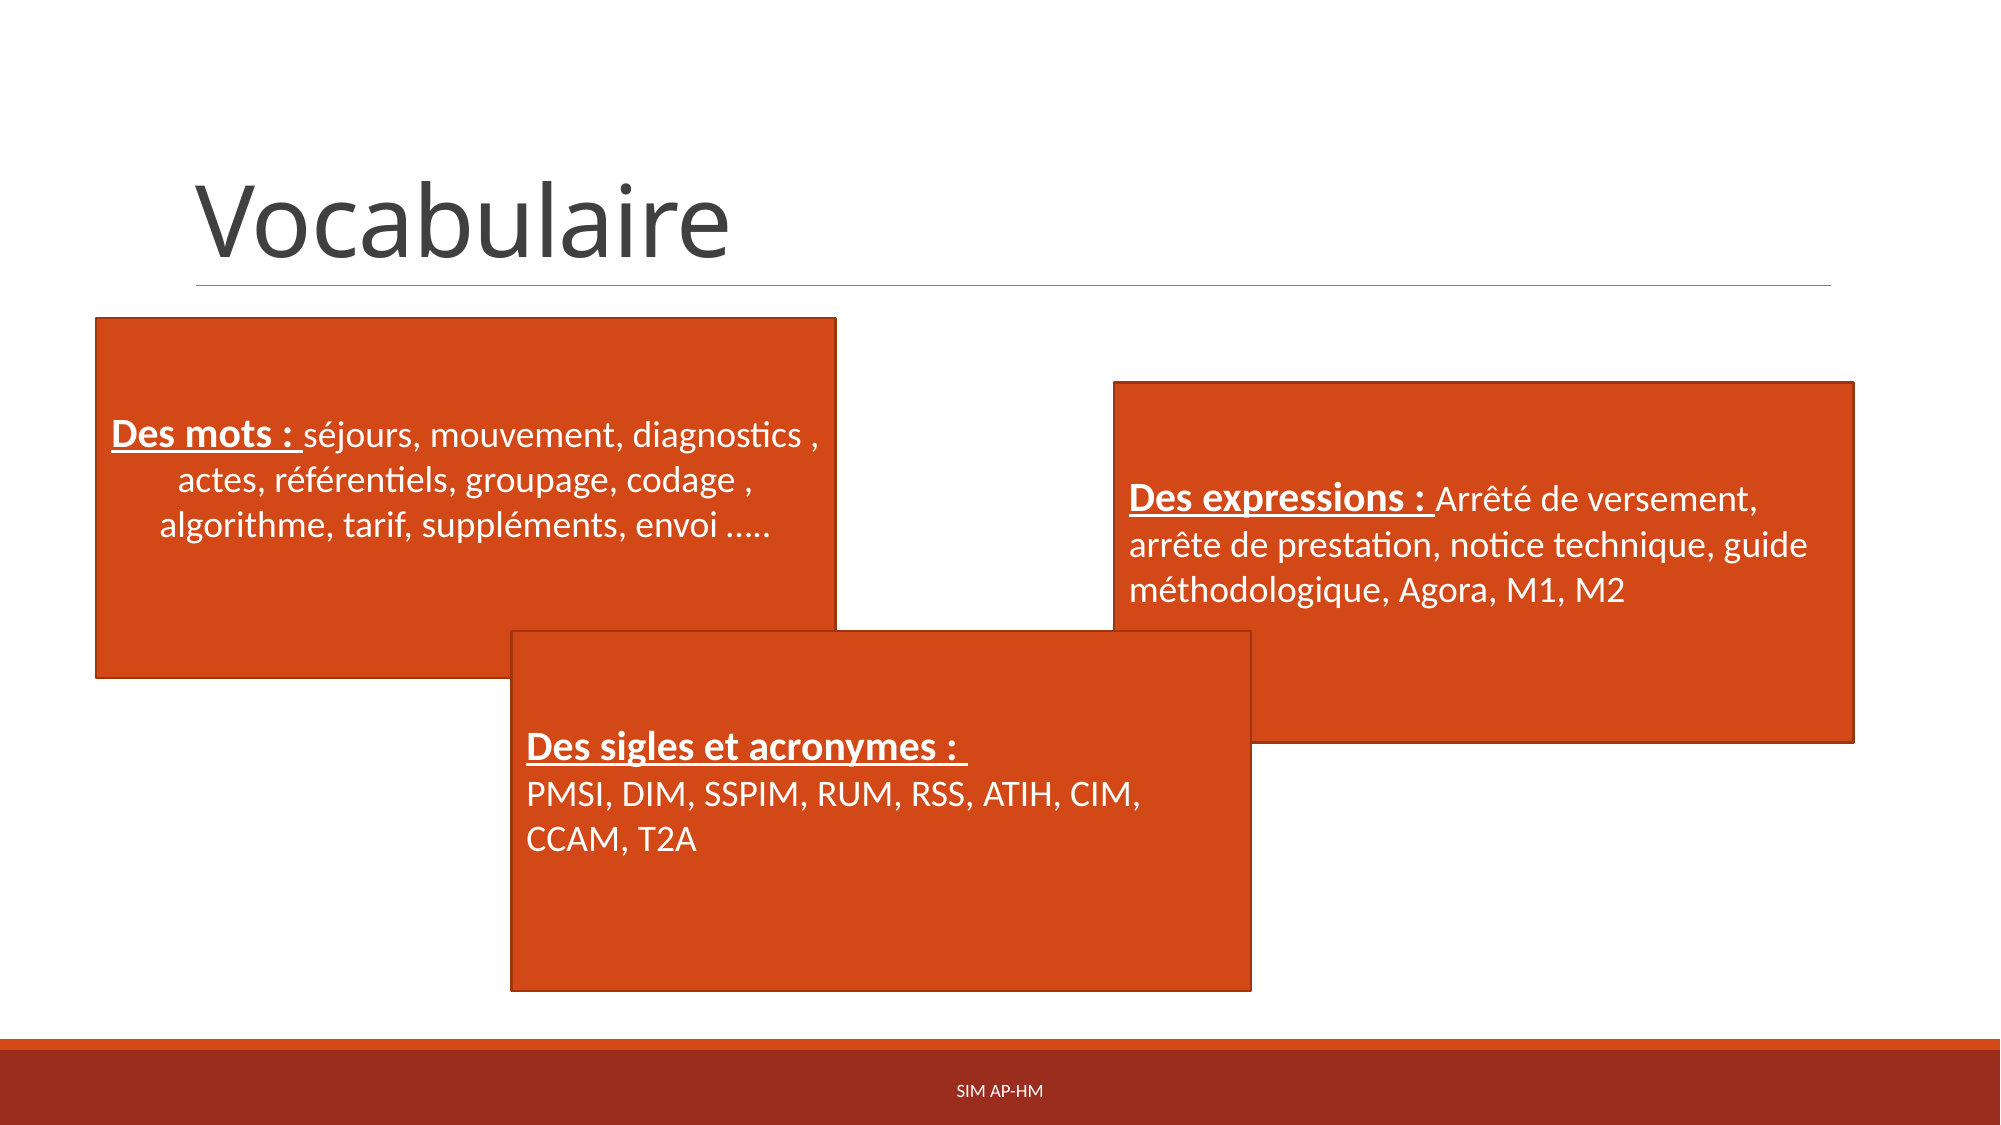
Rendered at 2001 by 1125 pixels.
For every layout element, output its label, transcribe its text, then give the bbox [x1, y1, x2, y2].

footer SIM AP-HM [604, 1059, 1396, 1120]
text_box Des sigles et acronymes : PMSI, DIM, SSPIM, RUM, RSS, ATIH, CIM, CCAM, T2A [510, 630, 1252, 992]
text_box Des expressions : Arrêté de versement, arrête de prestation, notice technique, guide méthodologique, Agora, M1, M2 [1113, 381, 1855, 744]
text_box Des mots : séjours, mouvement, diagnostics , actes, référentiels, groupage, codage , algorithme, tarif, suppléments, envoi ….. [95, 317, 837, 679]
title Vocabulaire [180, 47, 1830, 285]
